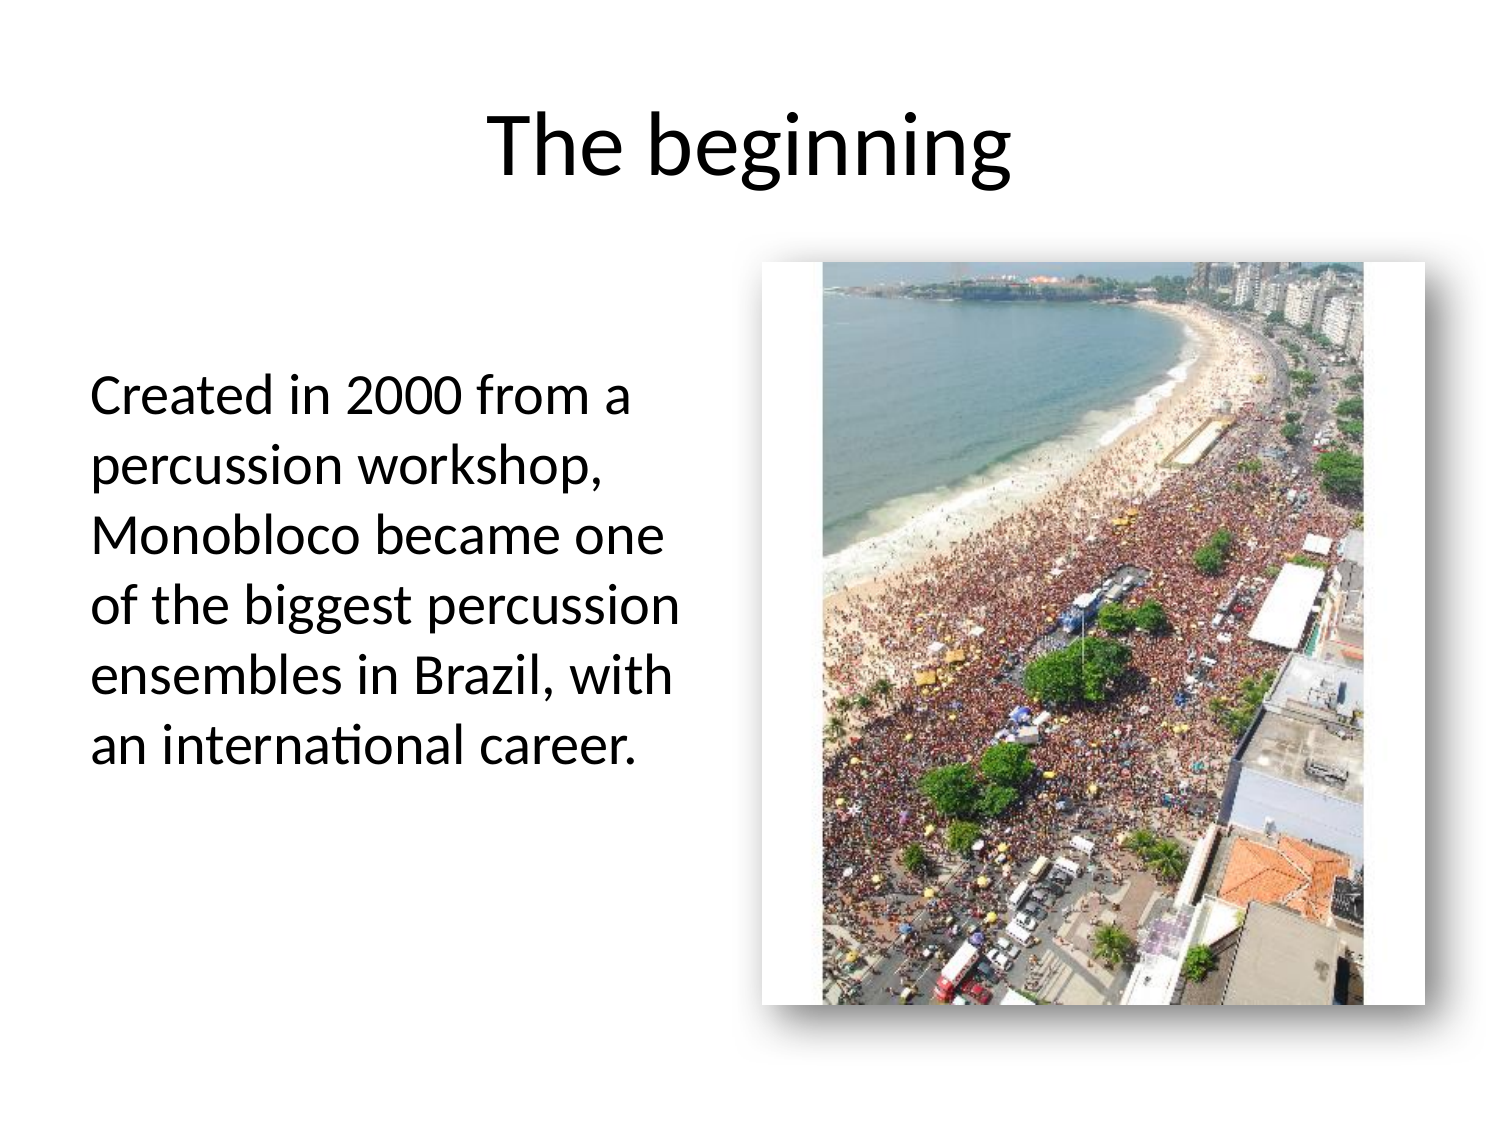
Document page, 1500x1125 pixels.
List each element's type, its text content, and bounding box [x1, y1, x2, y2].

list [762, 262, 1426, 1006]
list Created in 2000 from a percussion workshop, Monobloco became one of the biggest percussion ensembles in Brazil, with an international career. [75, 348, 738, 792]
title The beginning [75, 45, 1425, 233]
